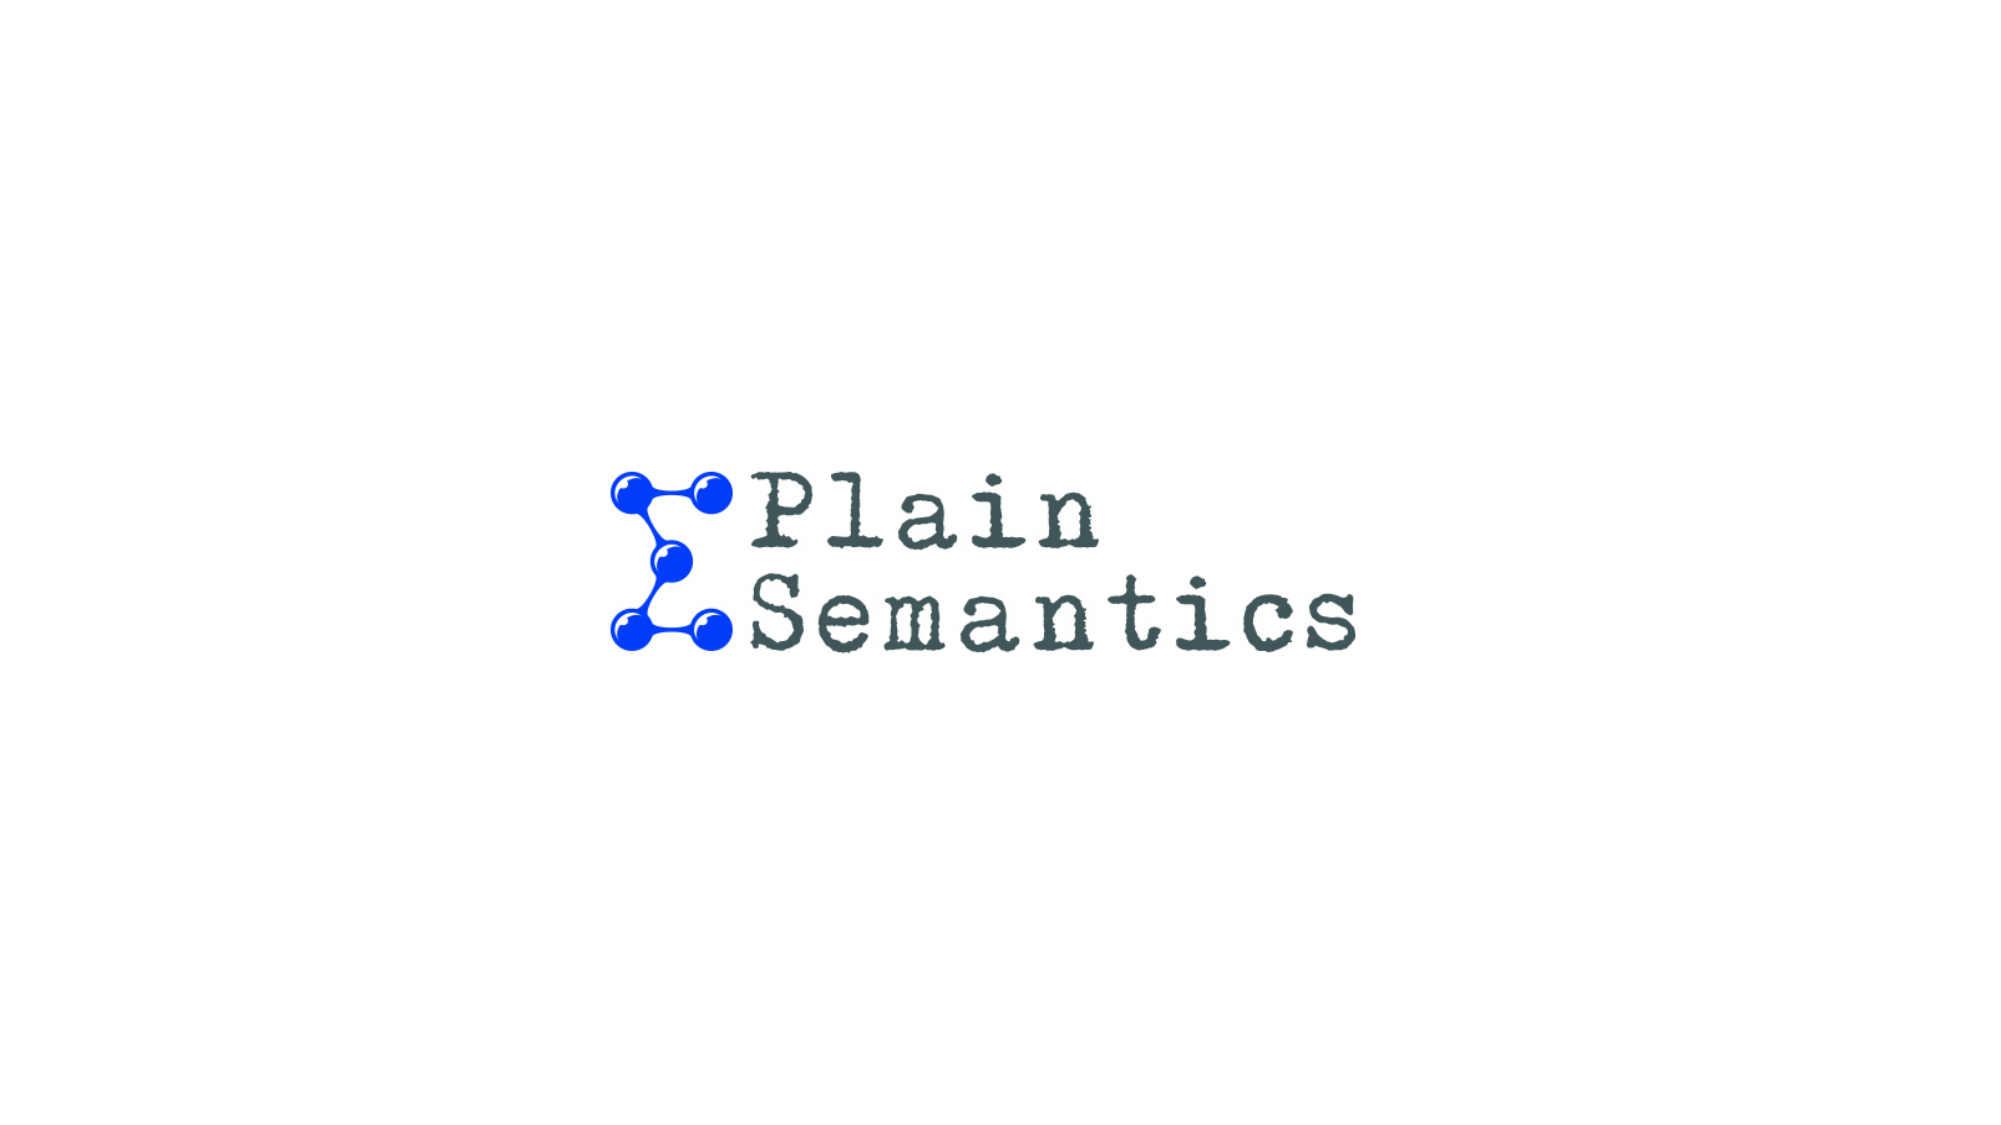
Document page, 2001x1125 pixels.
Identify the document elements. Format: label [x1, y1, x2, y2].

list [607, 462, 1358, 656]
